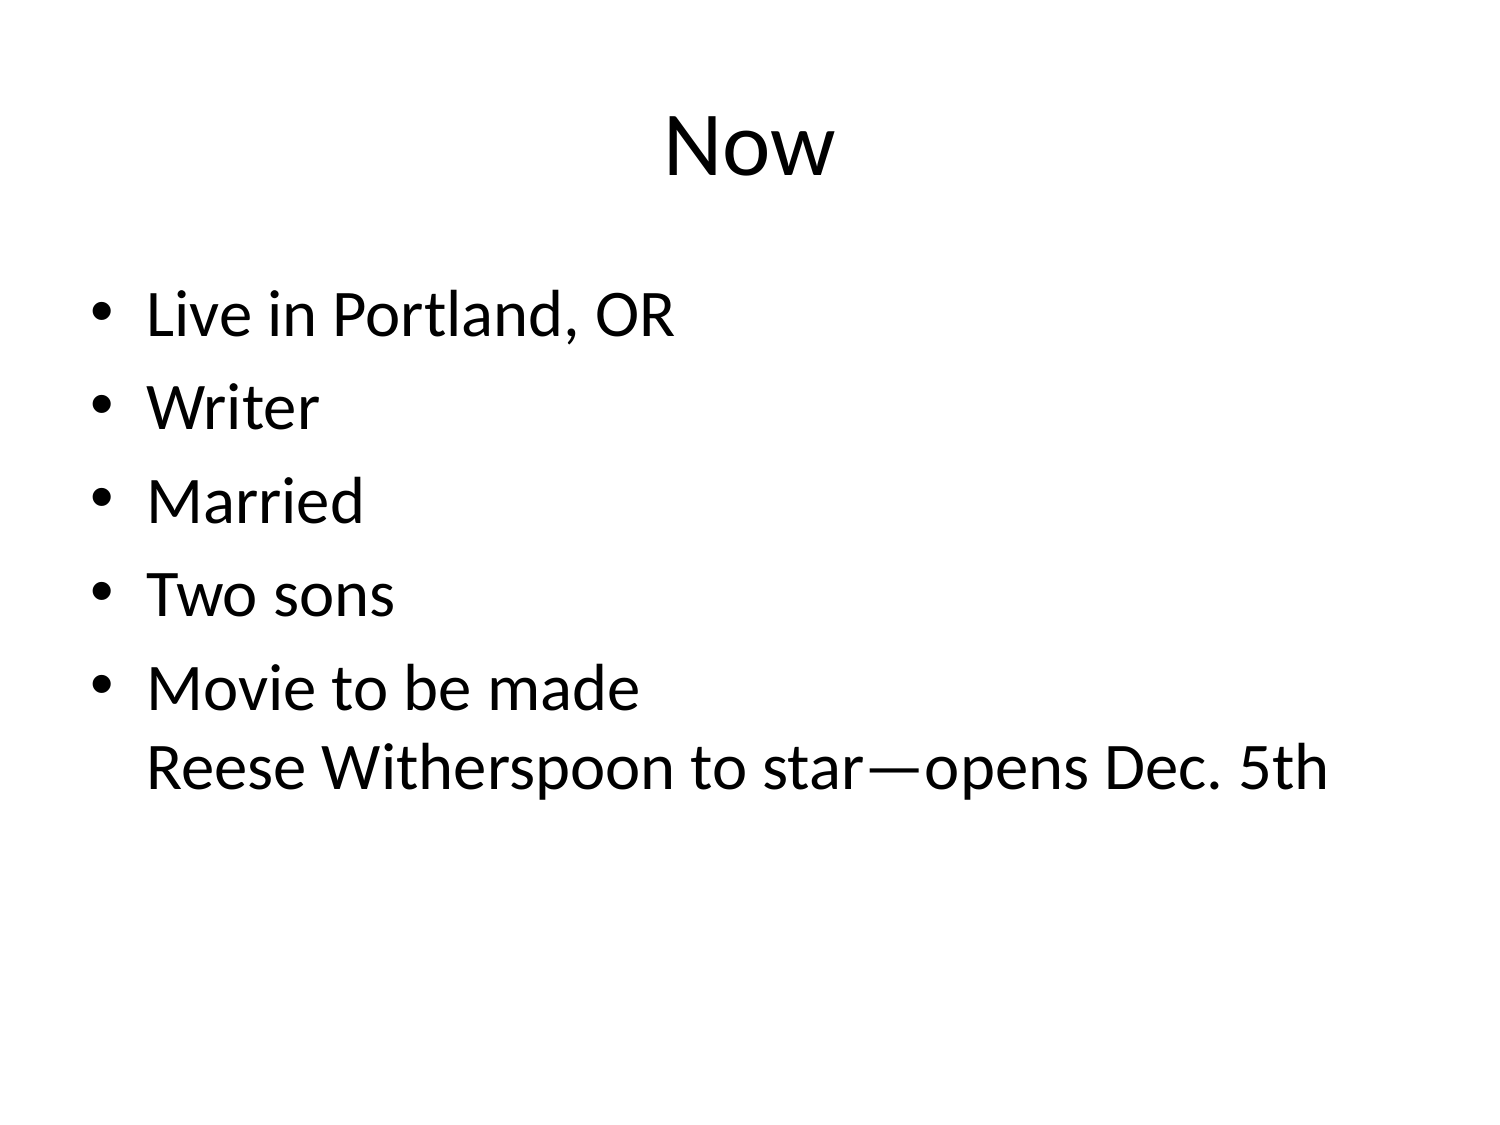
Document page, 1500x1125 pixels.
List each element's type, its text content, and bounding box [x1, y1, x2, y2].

list Live in Portland, OR Writer Married Two sons Movie to be made Reese Witherspoon to star—opens Dec. 5th [75, 262, 1425, 1005]
title Now [75, 45, 1425, 233]
